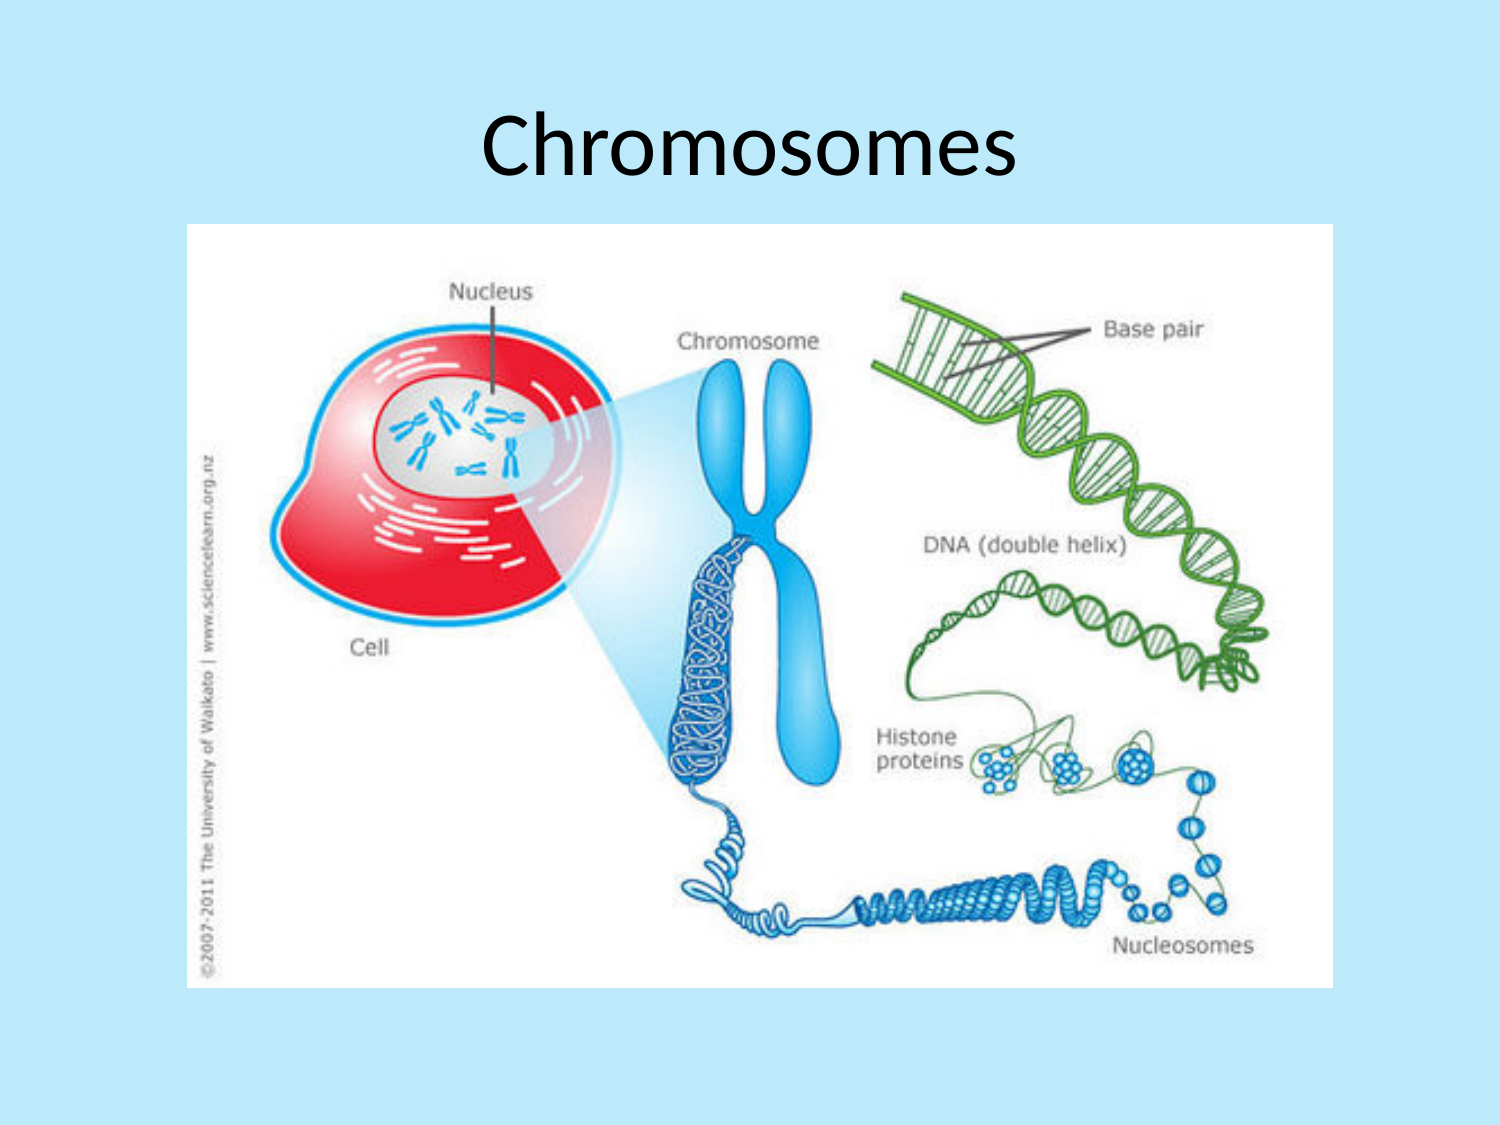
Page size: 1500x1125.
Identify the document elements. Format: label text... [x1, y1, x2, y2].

picture [187, 224, 1333, 988]
title Chromosomes [75, 45, 1425, 233]
